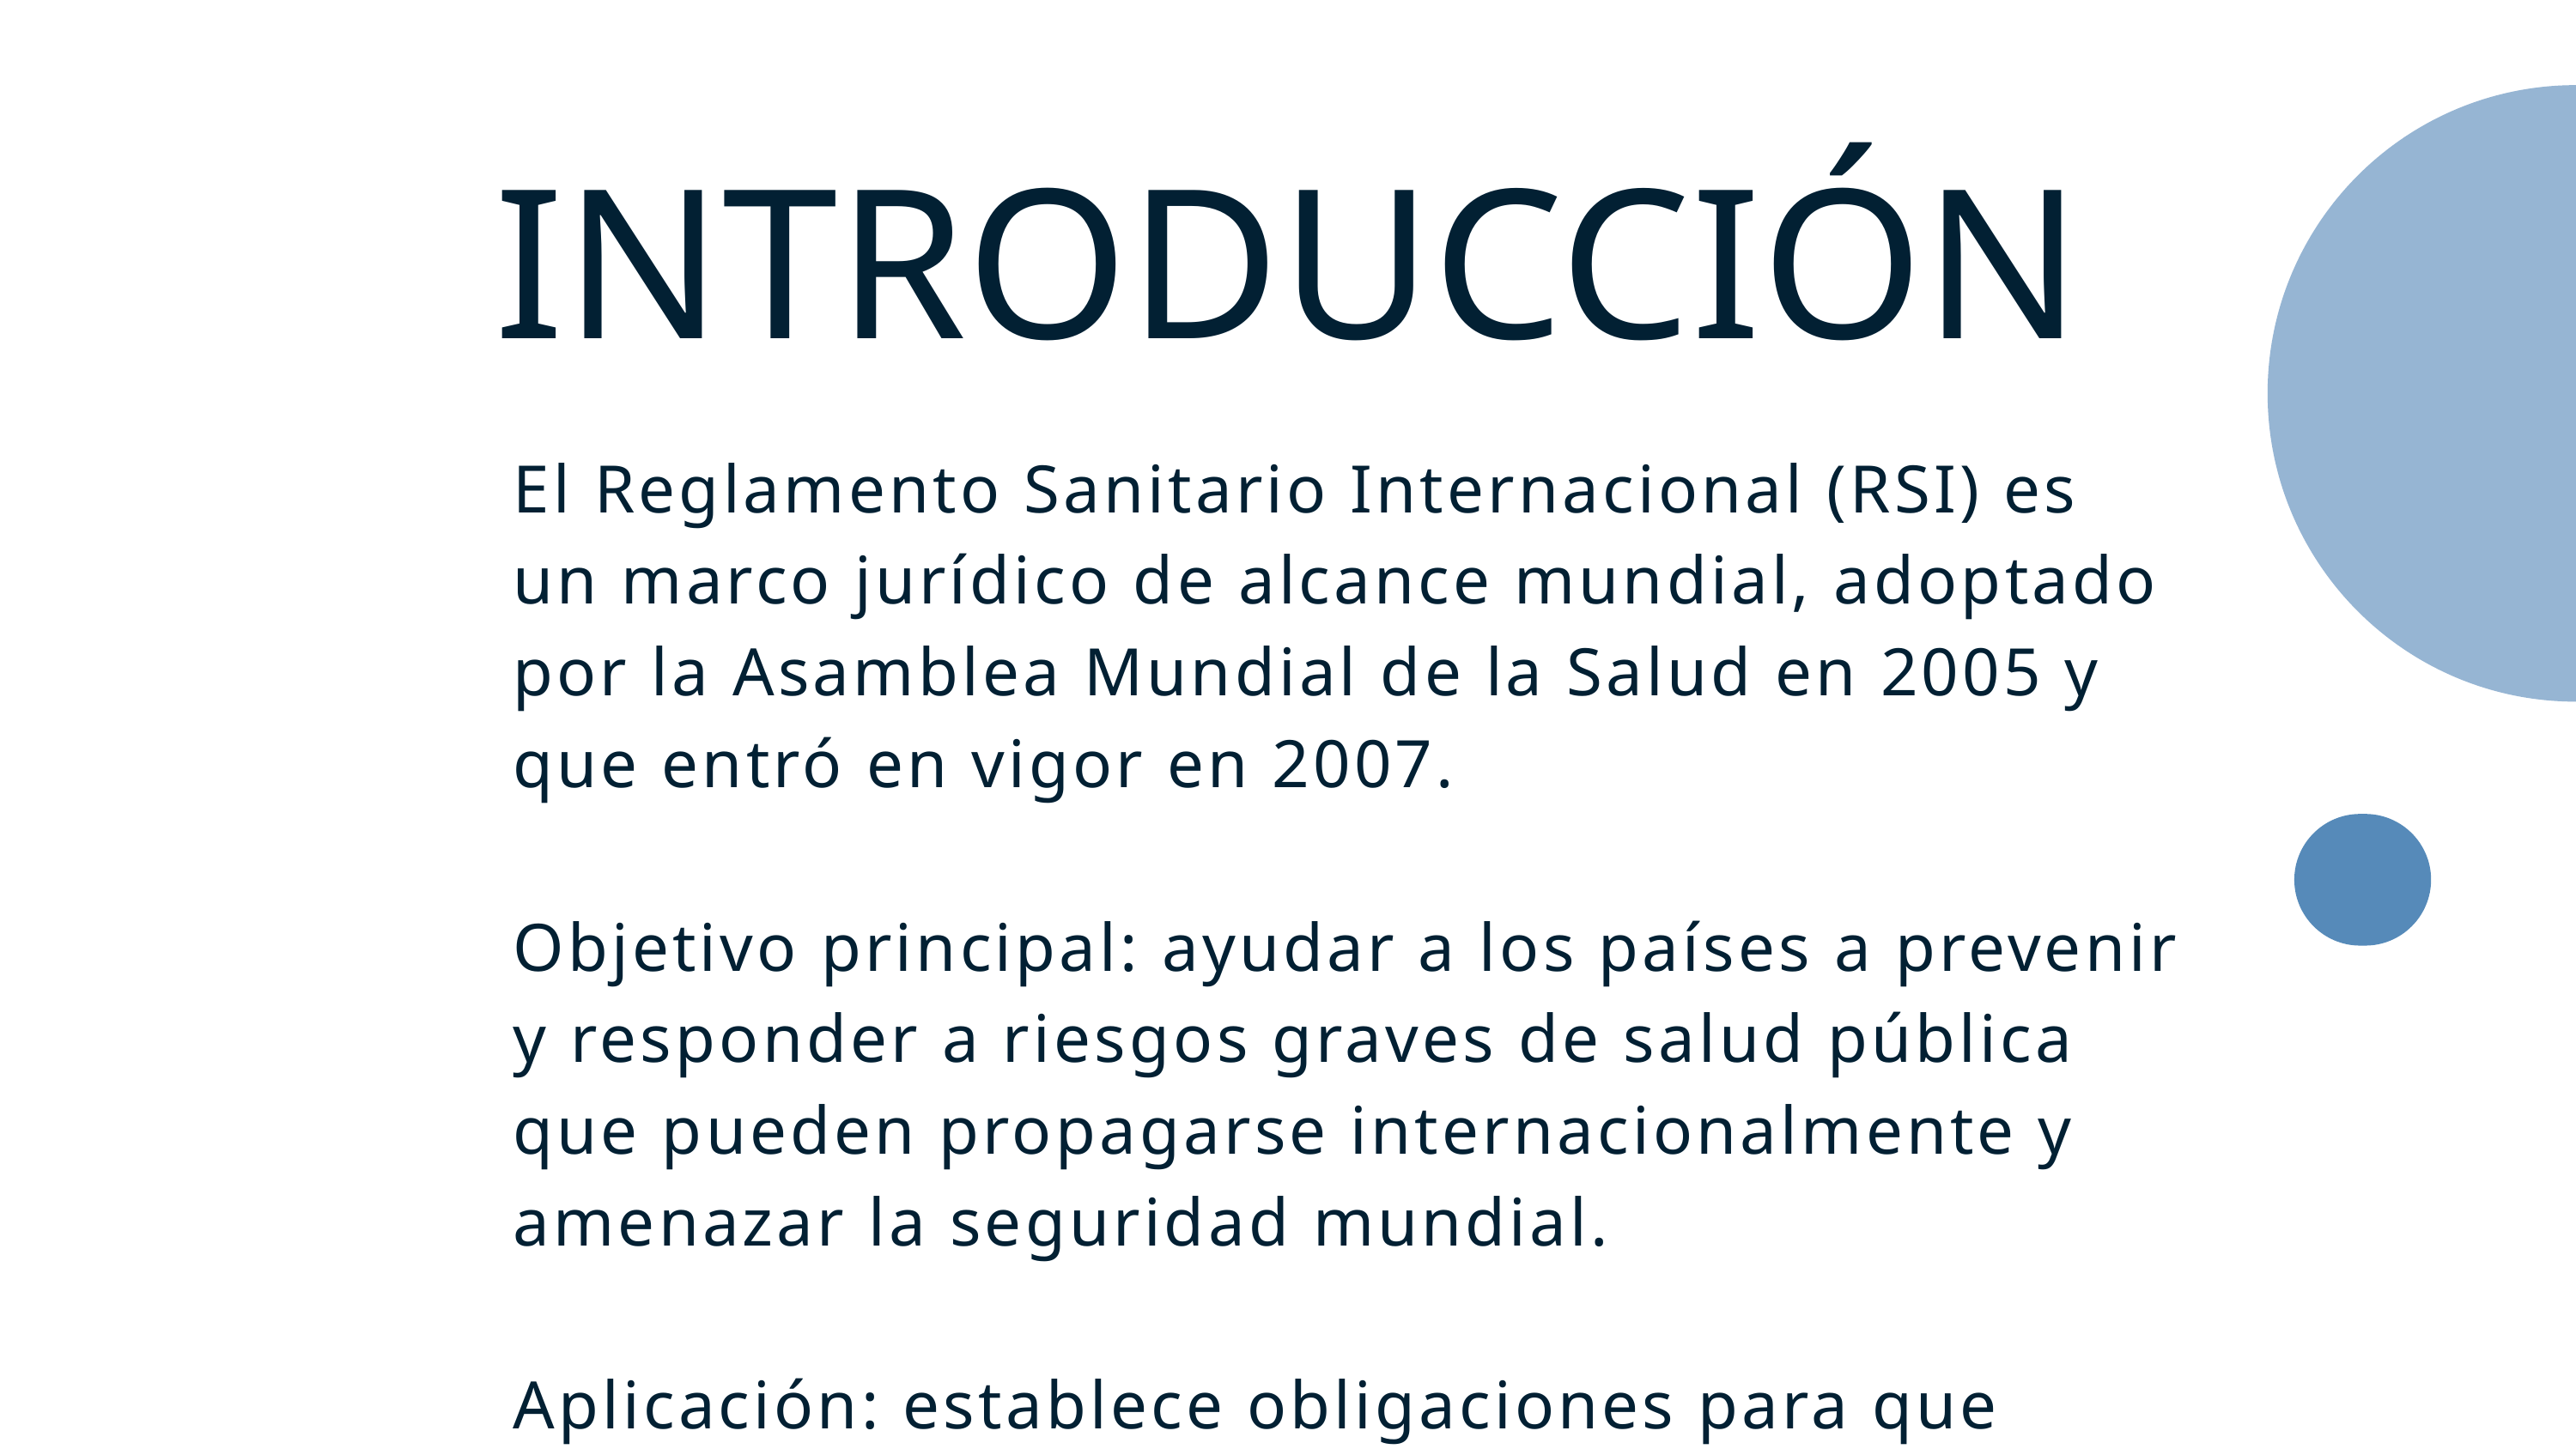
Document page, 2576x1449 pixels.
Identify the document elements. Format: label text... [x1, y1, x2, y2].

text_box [2267, 84, 2576, 702]
text_box El Reglamento Sanitario Internacional (RSI) es un marco jurídico de alcance mundial, adoptado por la Asamblea Mundial de la Salud en 2005 y que entró en vigor en 2007. Objetivo principal: ayudar a los países a prevenir y responder a riesgos graves de salud pública que pueden propagarse internacionalmente y amenazar la seguridad mundial. Aplicación: establece obligaciones para que todos los países detecten, evalúen y notifiquen emergencias de salud pública de importancia internacional. [513, 433, 2189, 1449]
text_box INTRODUCCIÓN [240, 189, 2263, 380]
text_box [2293, 813, 2432, 946]
